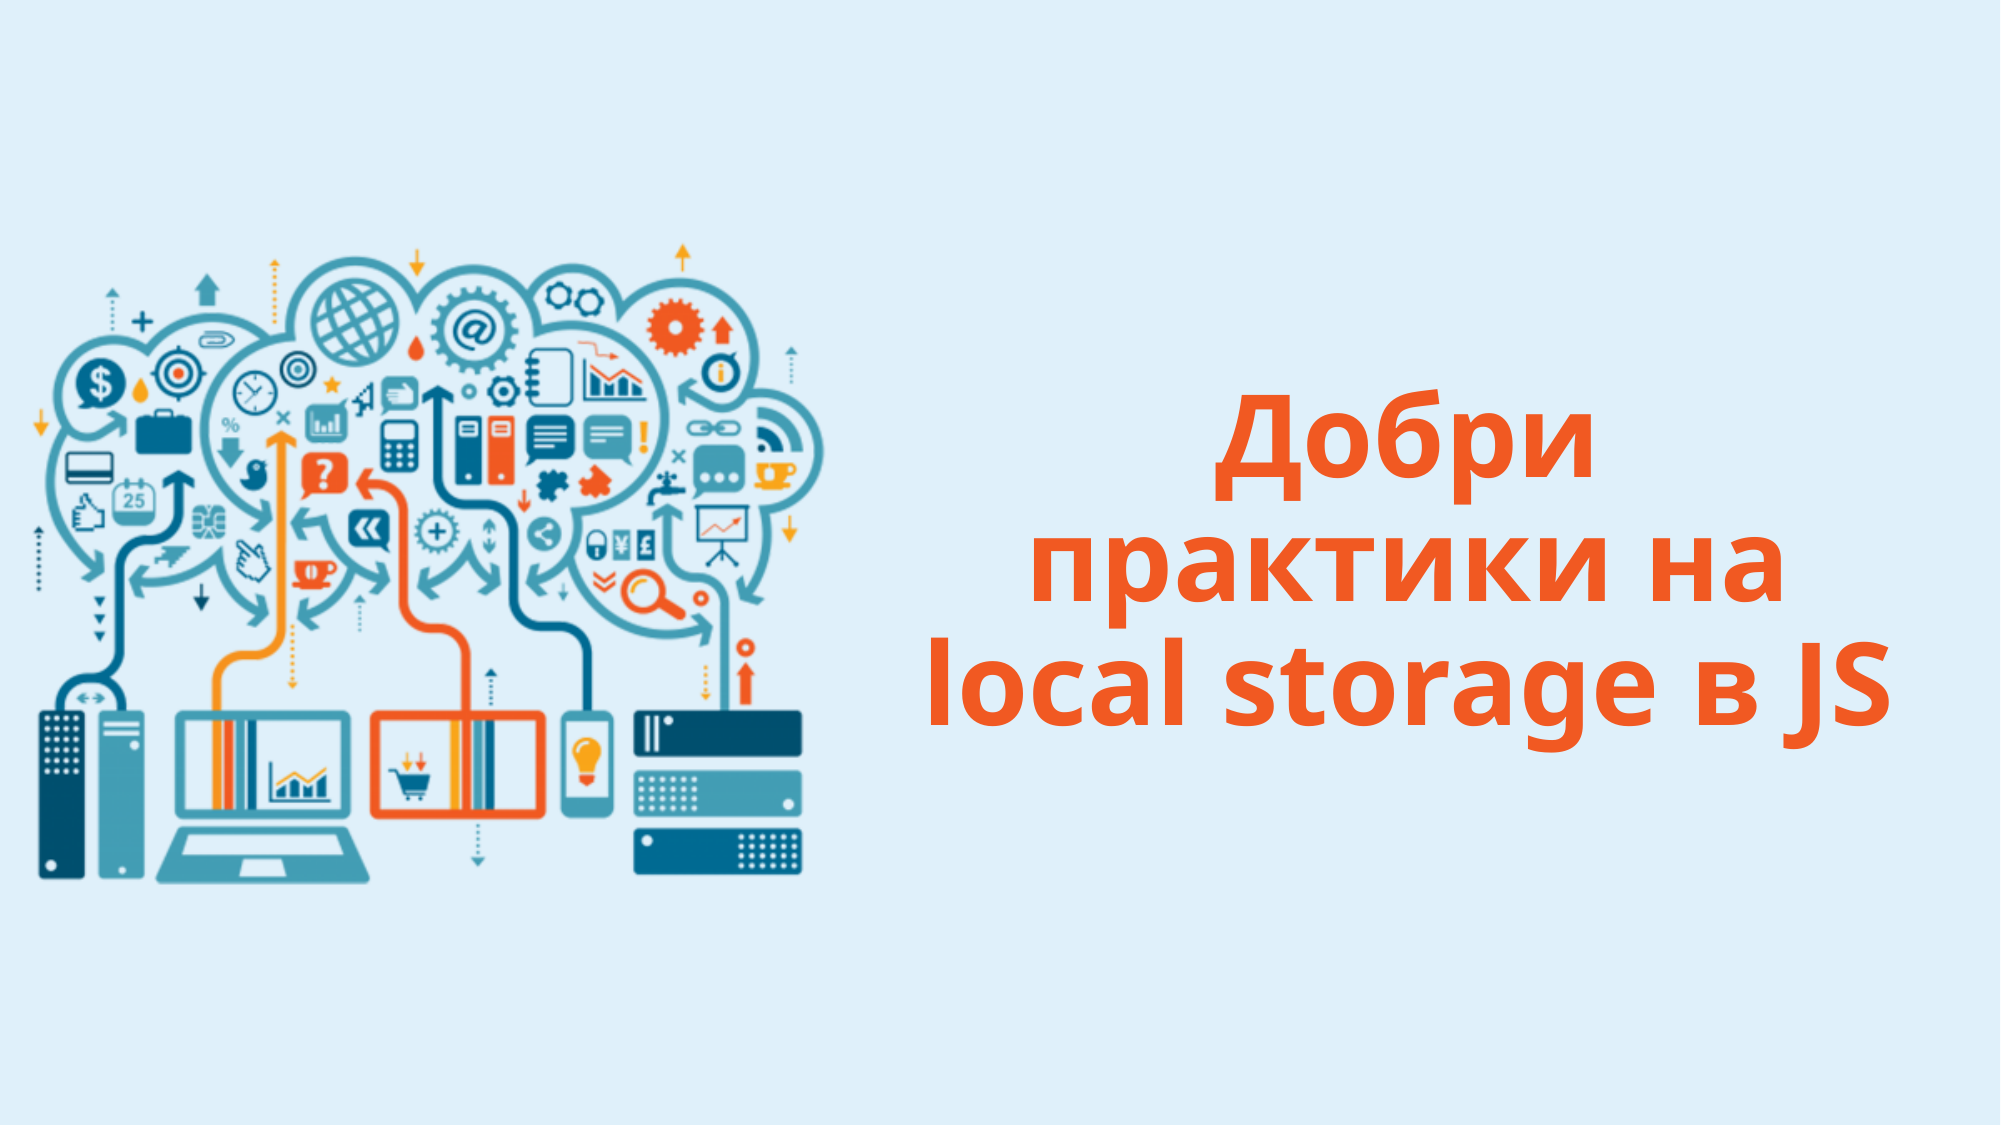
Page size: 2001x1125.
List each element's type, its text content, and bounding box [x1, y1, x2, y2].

title Добри практики на local storage в JS [891, 366, 1925, 759]
picture [0, 0, 2001, 1125]
